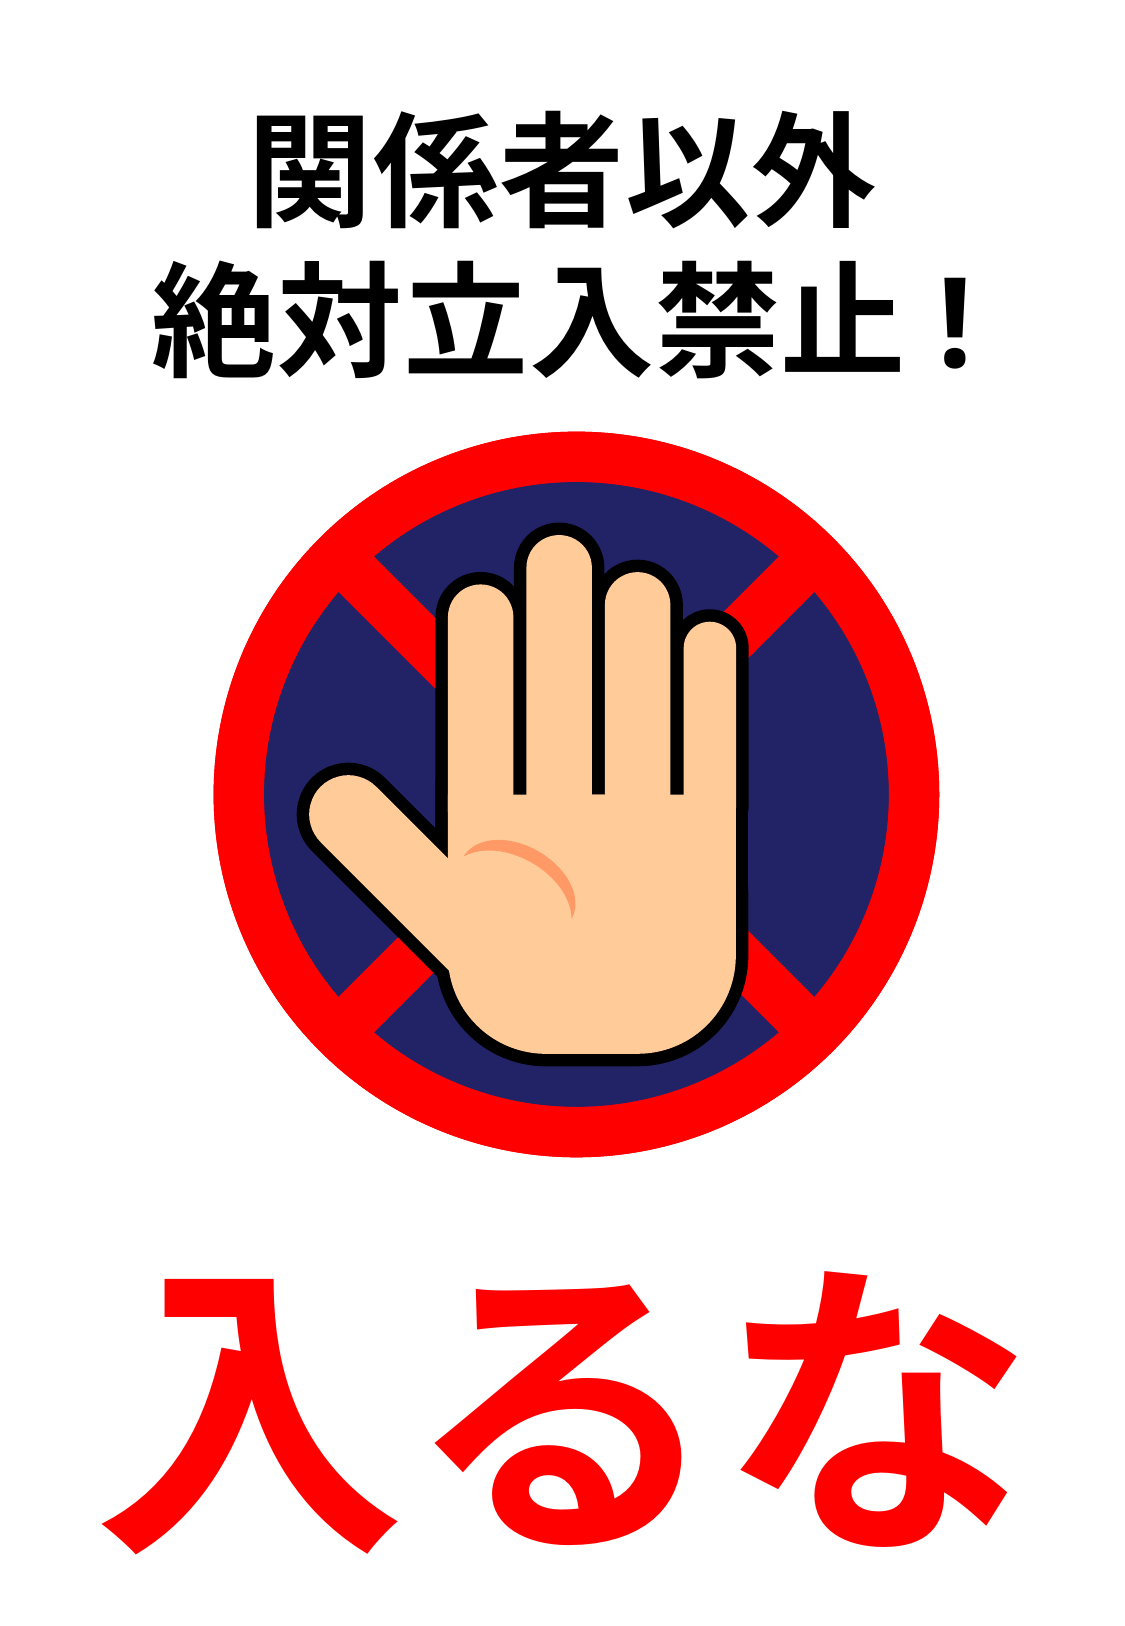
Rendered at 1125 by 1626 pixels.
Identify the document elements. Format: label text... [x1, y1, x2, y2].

text_box 入るな [23, 1207, 1104, 1598]
text_box 関係者以外 絶対立入禁止! [0, 84, 1125, 400]
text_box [213, 431, 940, 1158]
